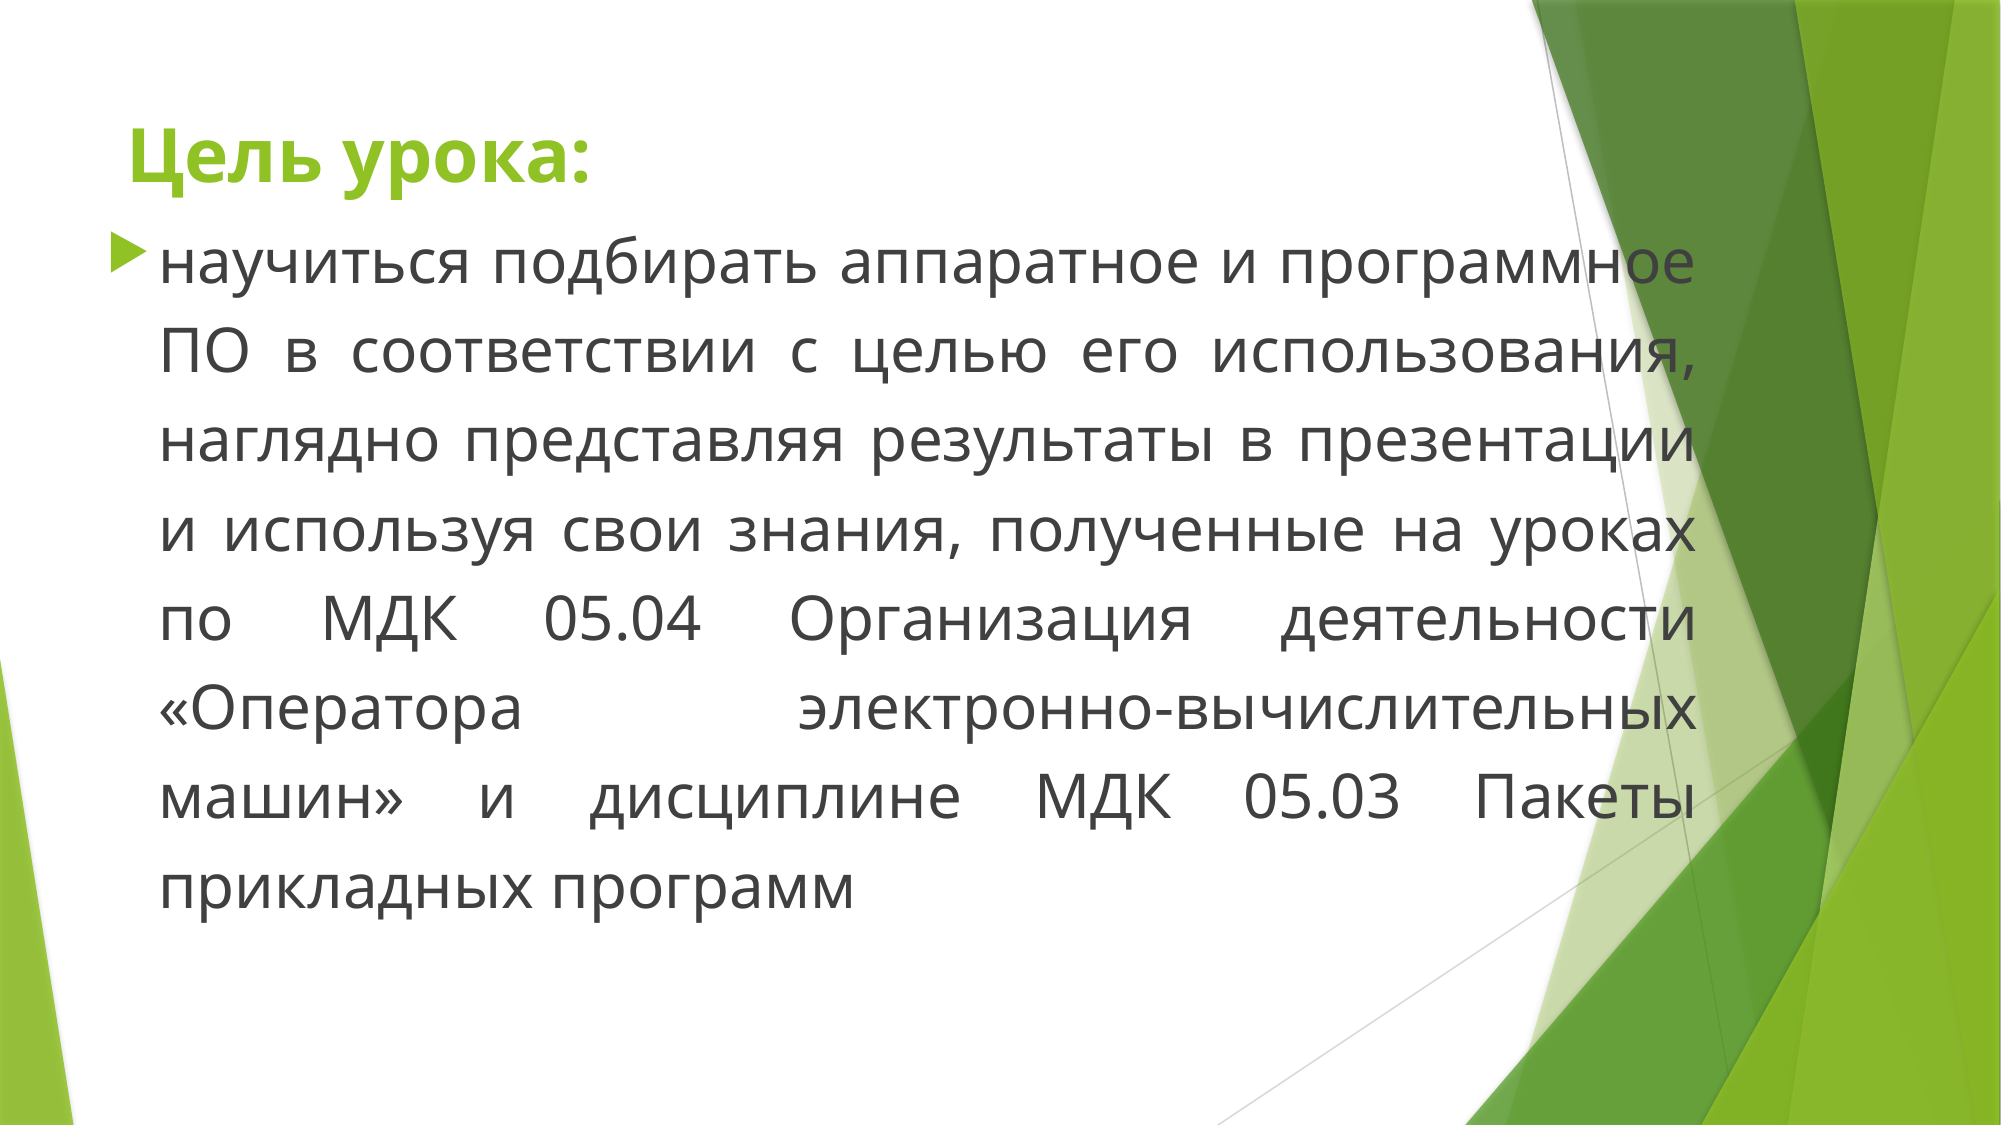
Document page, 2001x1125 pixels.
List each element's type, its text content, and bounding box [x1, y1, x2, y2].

list научиться подбирать аппаратное и программное ПО в соответствии с целью его использования, наглядно представляя результаты в презентации и используя свои знания, полученные на уроках по МДК 05.04 Организация деятельности «Оператора электронно-вычислительных машин» и дисциплине МДК 05.03 Пакеты прикладных программ [91, 198, 1715, 992]
title Цель урока: [111, 99, 1522, 198]
